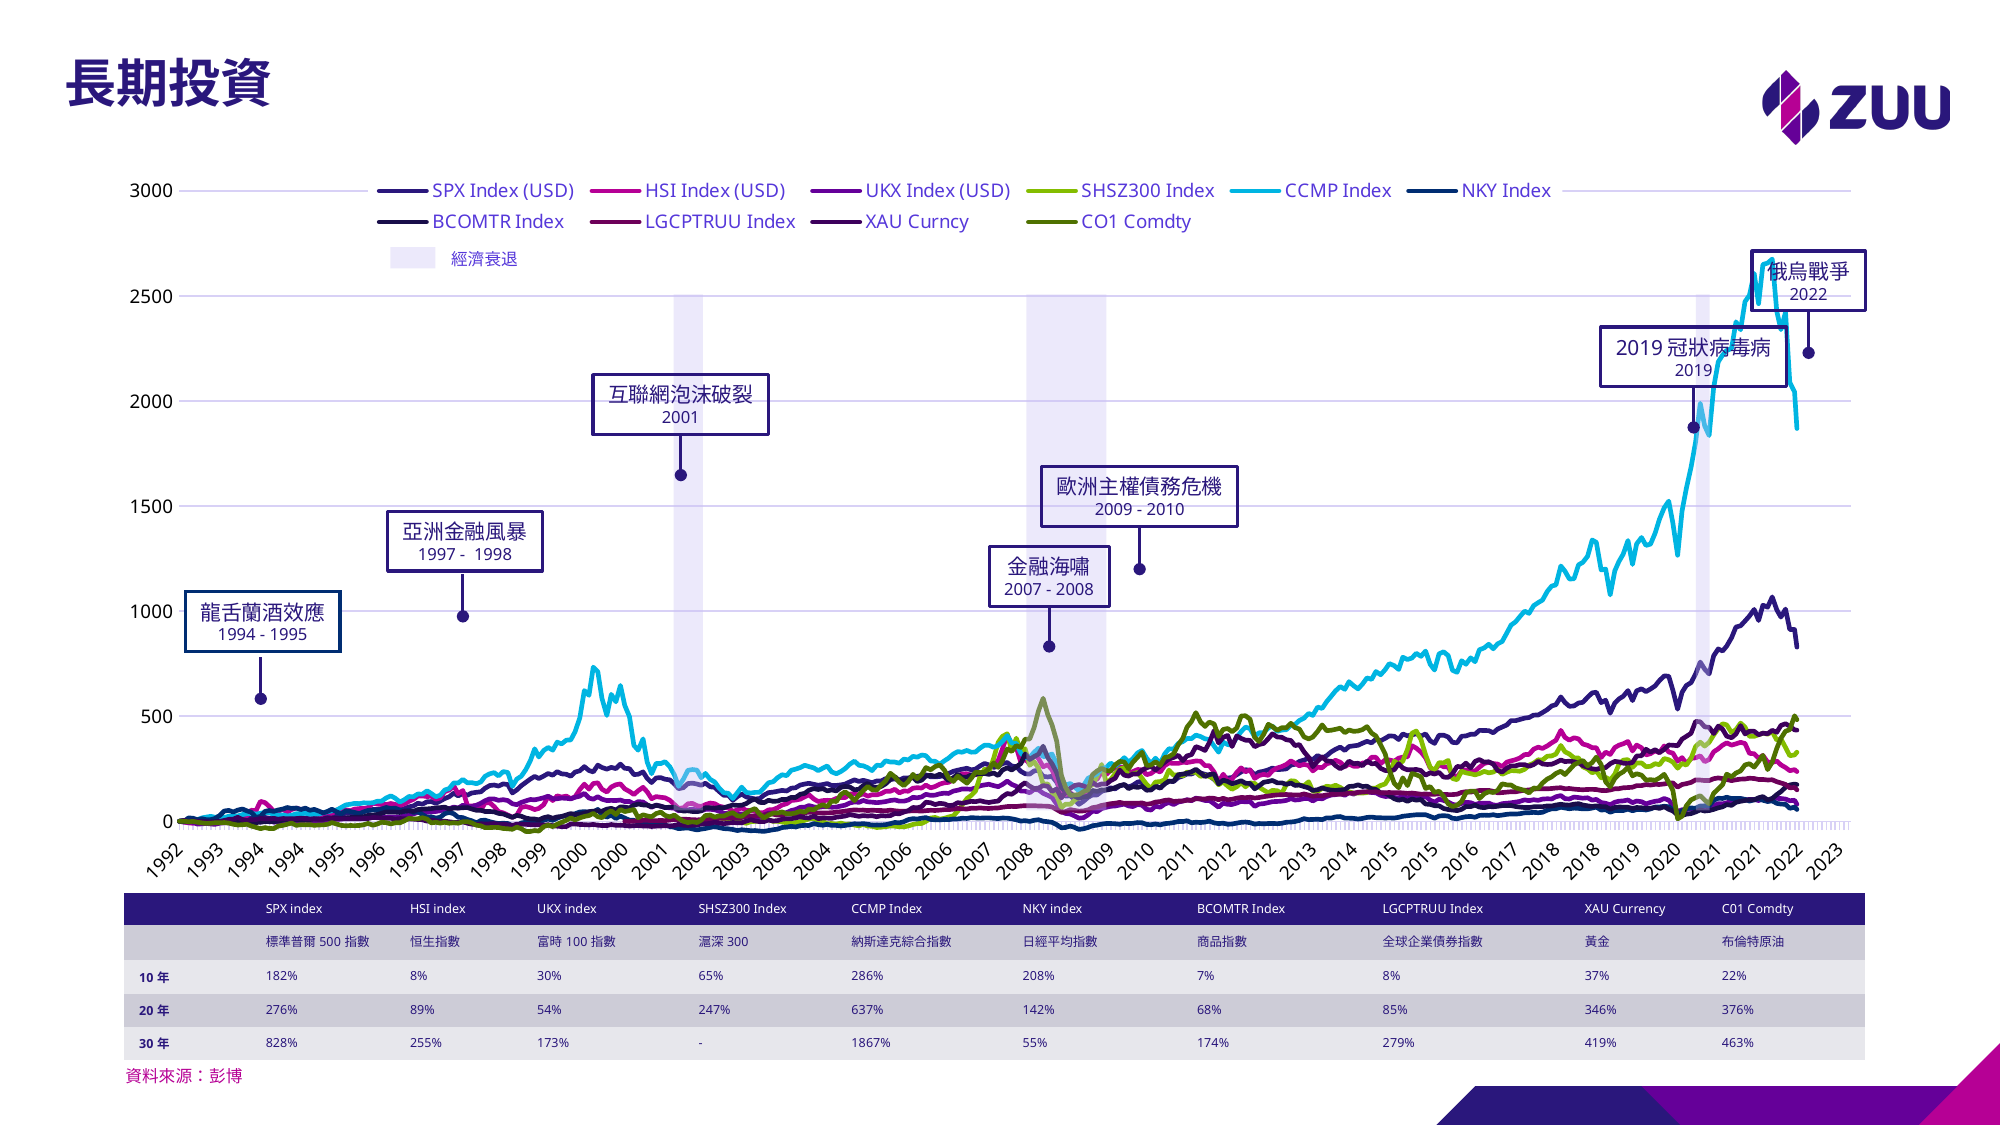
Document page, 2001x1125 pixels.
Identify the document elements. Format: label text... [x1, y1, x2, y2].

table_cell 279% [1368, 1027, 1570, 1060]
table_cell 55% [1008, 1027, 1182, 1060]
table_cell 828% [251, 1027, 395, 1060]
table_cell 30年 [124, 1027, 251, 1058]
table_cell 419% [1570, 1027, 1707, 1060]
chart [77, 171, 1880, 1026]
table_cell - [684, 1027, 836, 1060]
table_cell 1867% [836, 1027, 1008, 1060]
table_cell 174% [1182, 1027, 1368, 1060]
text_box 資料來源：彭博 [110, 1058, 258, 1094]
text_box 長期投資 [50, 50, 1950, 145]
table_cell 255% [395, 1027, 522, 1060]
table_cell 173% [522, 1027, 684, 1060]
table_cell 463% [1707, 1027, 1865, 1060]
